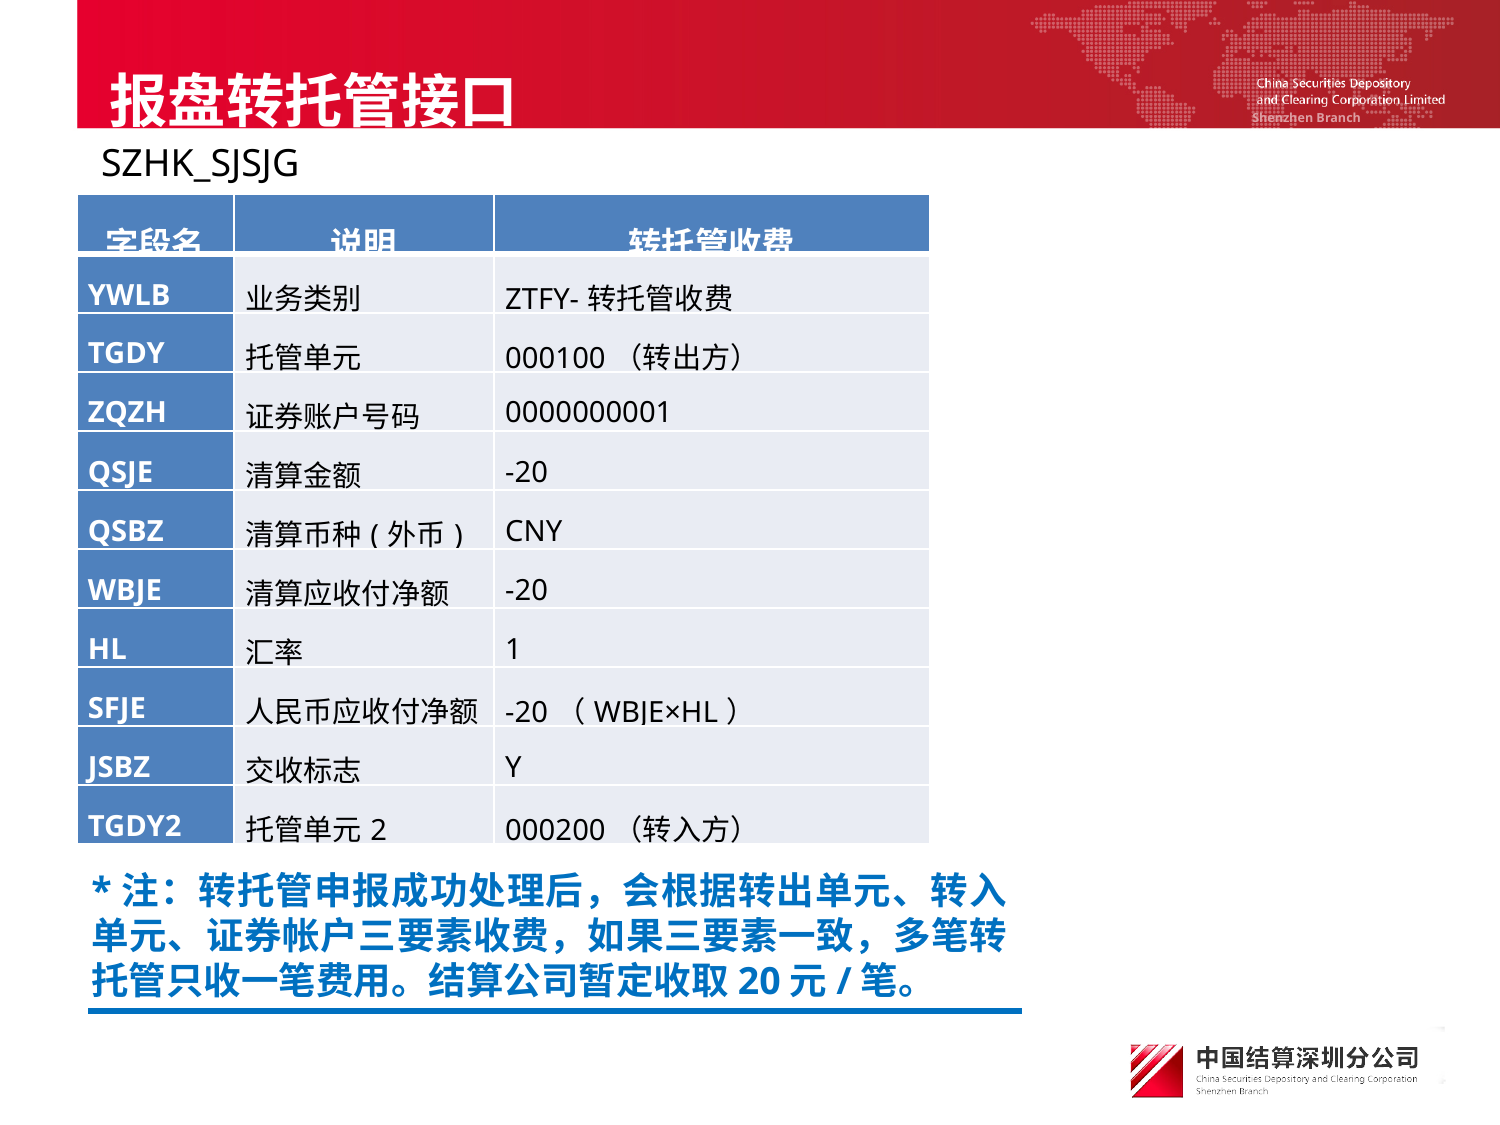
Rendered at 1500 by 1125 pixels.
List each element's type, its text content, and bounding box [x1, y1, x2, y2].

table_cell SFJE [78, 668, 233, 725]
table_cell 交收标志 [235, 727, 493, 784]
table_cell CNY [495, 491, 929, 548]
picture [0, 0, 1500, 1125]
table_cell 托管单元 [235, 314, 493, 371]
table_cell 1 [495, 609, 929, 666]
table_cell TGDY [78, 314, 233, 371]
table_cell 汇率 [235, 609, 493, 666]
table_cell -20 [495, 432, 929, 489]
table_cell 0000000001 [495, 373, 929, 430]
table_cell 证券账户号码 [235, 373, 493, 430]
table_cell -20（WBJE×HL） [495, 668, 929, 725]
table_cell ZQZH [78, 373, 233, 430]
table_cell YWLB [78, 257, 233, 312]
table_cell 000200（转入方） [495, 786, 929, 843]
text_box 报盘转托管接口 [95, 42, 1282, 142]
table_header 说明 [235, 195, 493, 251]
table_cell 业务类别 [235, 257, 493, 312]
table_cell ZTFY-转托管收费 [495, 257, 929, 312]
table_cell 托管单元2 [235, 786, 493, 843]
table_cell HL [78, 609, 233, 666]
table_cell QSJE [78, 432, 233, 489]
table_cell -20 [495, 550, 929, 607]
table_cell 000100（转出方） [495, 314, 929, 371]
table_cell WBJE [78, 550, 233, 607]
table_cell 清算应收付净额 [235, 550, 493, 607]
table_cell Y [495, 727, 929, 784]
table_cell 人民币应收付净额 [235, 668, 493, 725]
text_box SZHK_SJSJG [86, 131, 315, 192]
text_box *注：转托管申报成功处理后，会根据转出单元、转入单元、证券帐户三要素收费，如果三要素一致，多笔转托管只收一笔费用。结算公司暂定收取20元/笔。 [76, 859, 1022, 1010]
table_cell 清算币种(外币) [235, 491, 493, 548]
table_header 字段名 [78, 195, 233, 251]
table_cell JSBZ [78, 727, 233, 784]
table_header 转托管收费 [495, 195, 929, 251]
table_cell TGDY2 [78, 786, 233, 843]
table_cell QSBZ [78, 491, 233, 548]
table_cell 清算金额 [235, 432, 493, 489]
